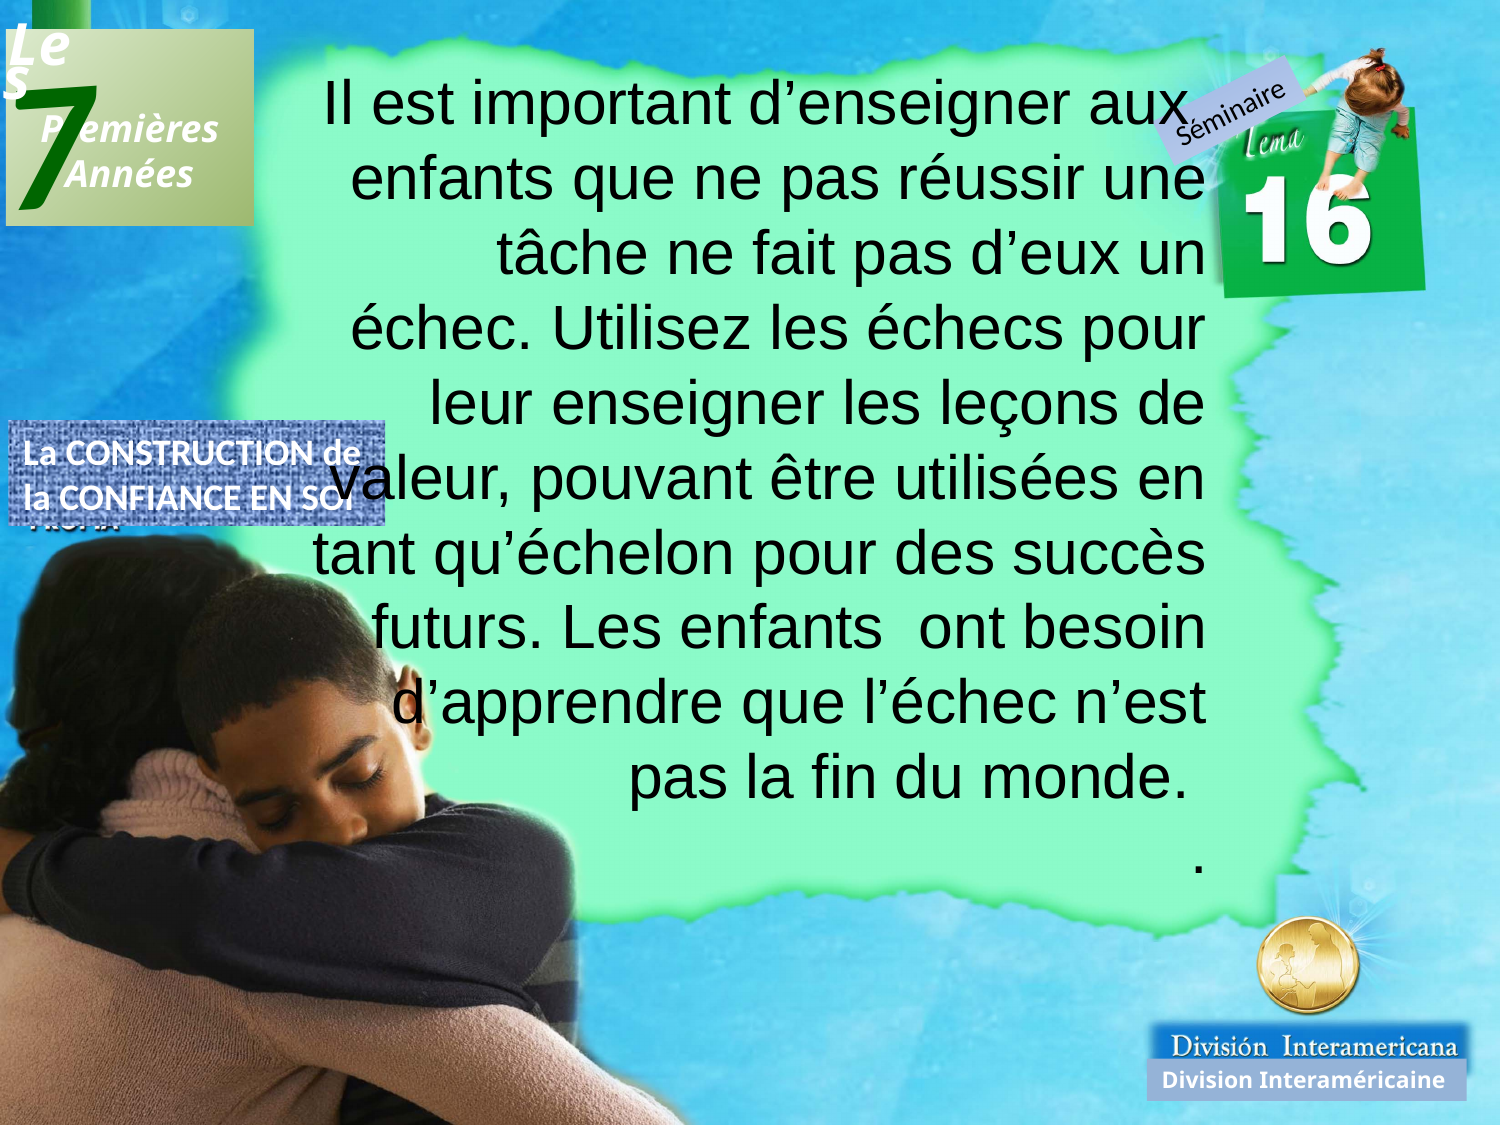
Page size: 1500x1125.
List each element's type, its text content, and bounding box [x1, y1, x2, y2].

text_box Il est important d’enseigner aux enfants que ne pas réussir une tâche ne fait pas d’eux un échec. Utilisez les échecs pour leur enseigner les leçons de valeur, pouvant être utilisées en tant qu’échelon pour des succès futurs. Les enfants ont besoin d’apprendre que l’échec n’est pas la fin du monde. . [289, 54, 1223, 894]
text_box Division Interaméricaine [1146, 1058, 1467, 1101]
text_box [0, 17, 255, 256]
picture [0, 0, 1500, 1125]
text_box La CONSTRUCTION de la CONFIANCE EN SOI [8, 420, 289, 526]
text_box Séminaire [1223, 54, 1307, 142]
